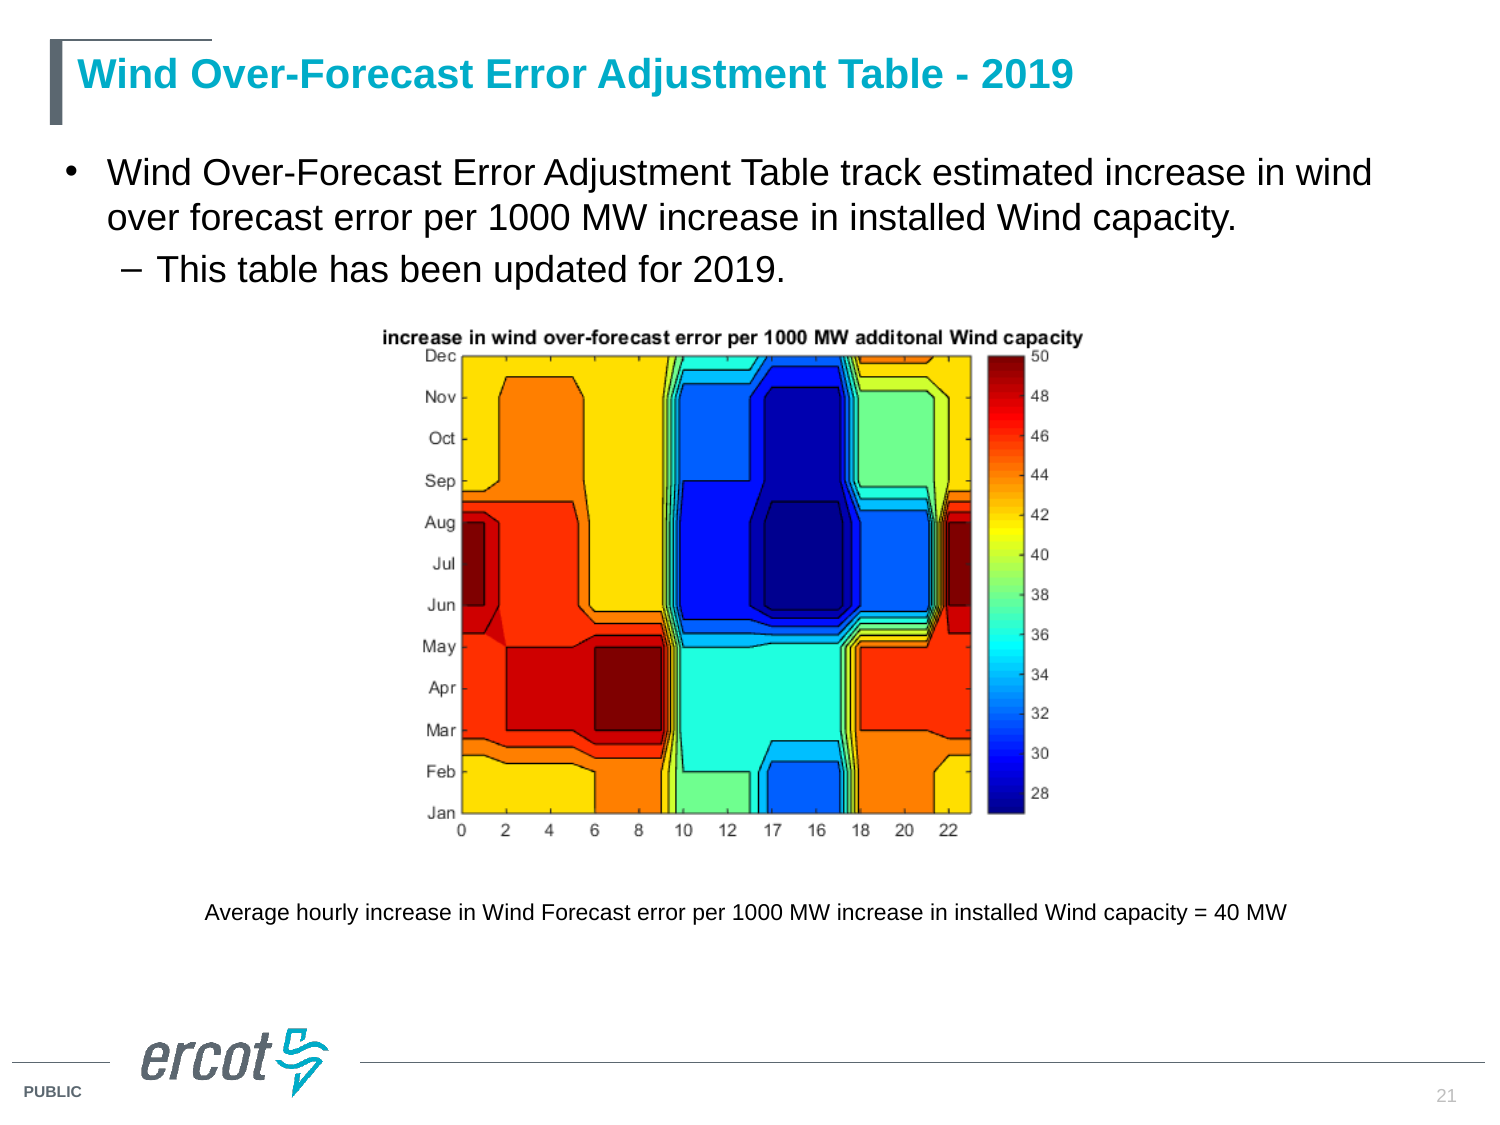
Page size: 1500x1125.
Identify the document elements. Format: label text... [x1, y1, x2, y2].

title Wind Over-Forecast Error Adjustment Table - 2019 [62, 39, 1450, 125]
text_box Average hourly increase in Wind Forecast error per 1000 MW increase in installed Wind capacity = 40 MW [189, 889, 1310, 933]
picture [137, 1024, 332, 1100]
picture [377, 315, 1123, 875]
list Wind Over-Forecast Error Adjustment Table track estimated increase in wind over forecast error per 1000 MW increase in installed Wind capacity. This table has been updated for 2019. [50, 140, 1450, 972]
